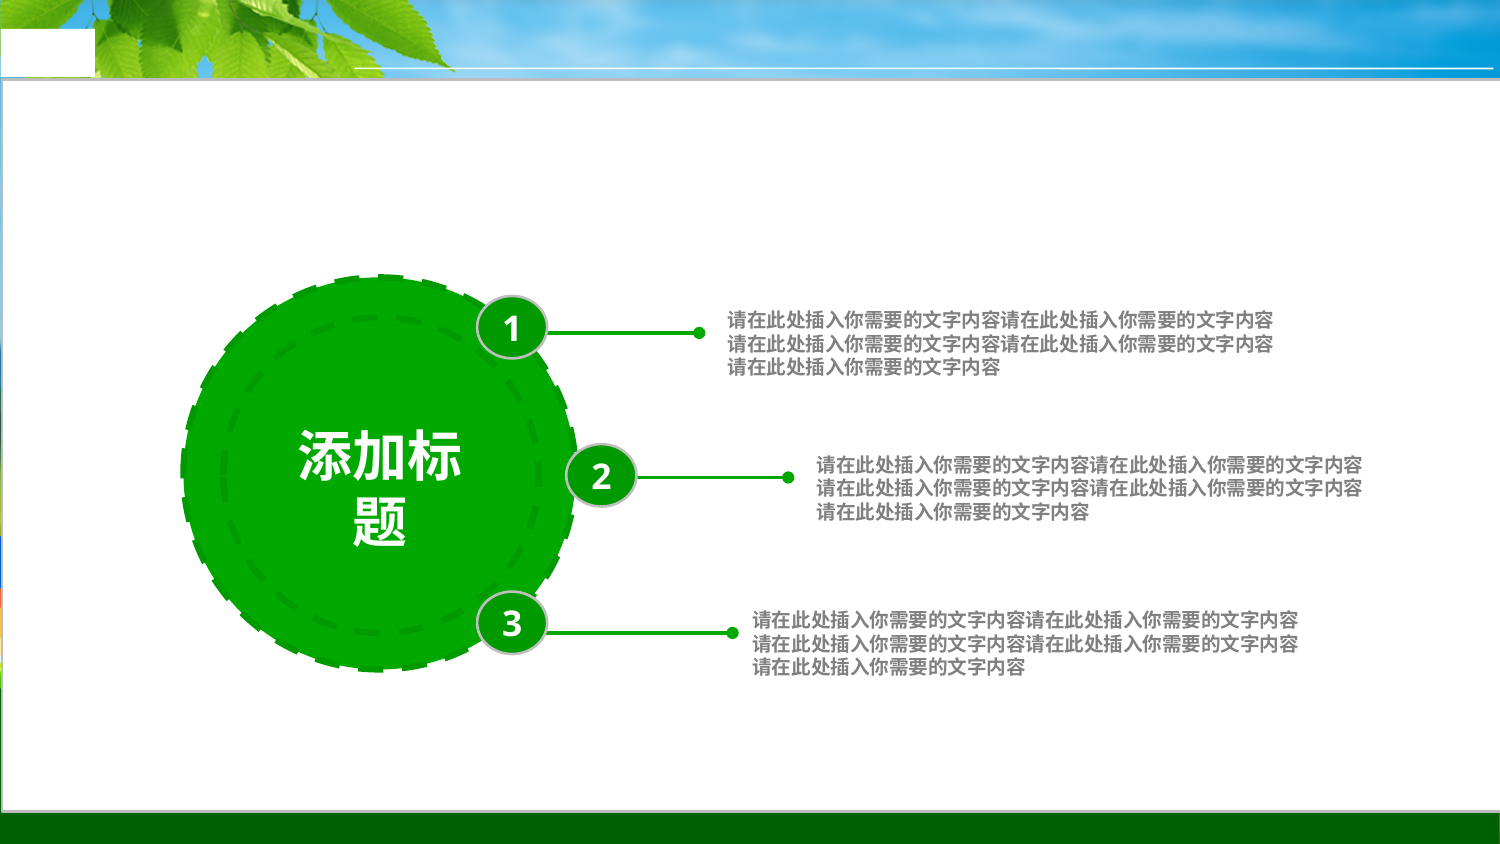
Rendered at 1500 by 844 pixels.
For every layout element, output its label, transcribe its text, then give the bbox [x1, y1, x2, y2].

text_box [183, 277, 575, 670]
picture [0, 0, 1500, 844]
text_box 3 [475, 590, 549, 656]
text_box 请在此处插入你需要的文字内容请在此处插入你需要的文字内容请在此处插入你需要的文字内容请在此处插入你需要的文字内容请在此处插入你需要的文字内容 [816, 452, 1372, 524]
text_box 1 [475, 294, 549, 360]
text_box 请在此处插入你需要的文字内容请在此处插入你需要的文字内容请在此处插入你需要的文字内容请在此处插入你需要的文字内容请在此处插入你需要的文字内容 [752, 608, 1308, 679]
text_box 请在此处插入你需要的文字内容请在此处插入你需要的文字内容请在此处插入你需要的文字内容请在此处插入你需要的文字内容请在此处插入你需要的文字内容 [727, 308, 1283, 379]
text_box 2 [564, 442, 638, 508]
text_box [223, 317, 539, 633]
